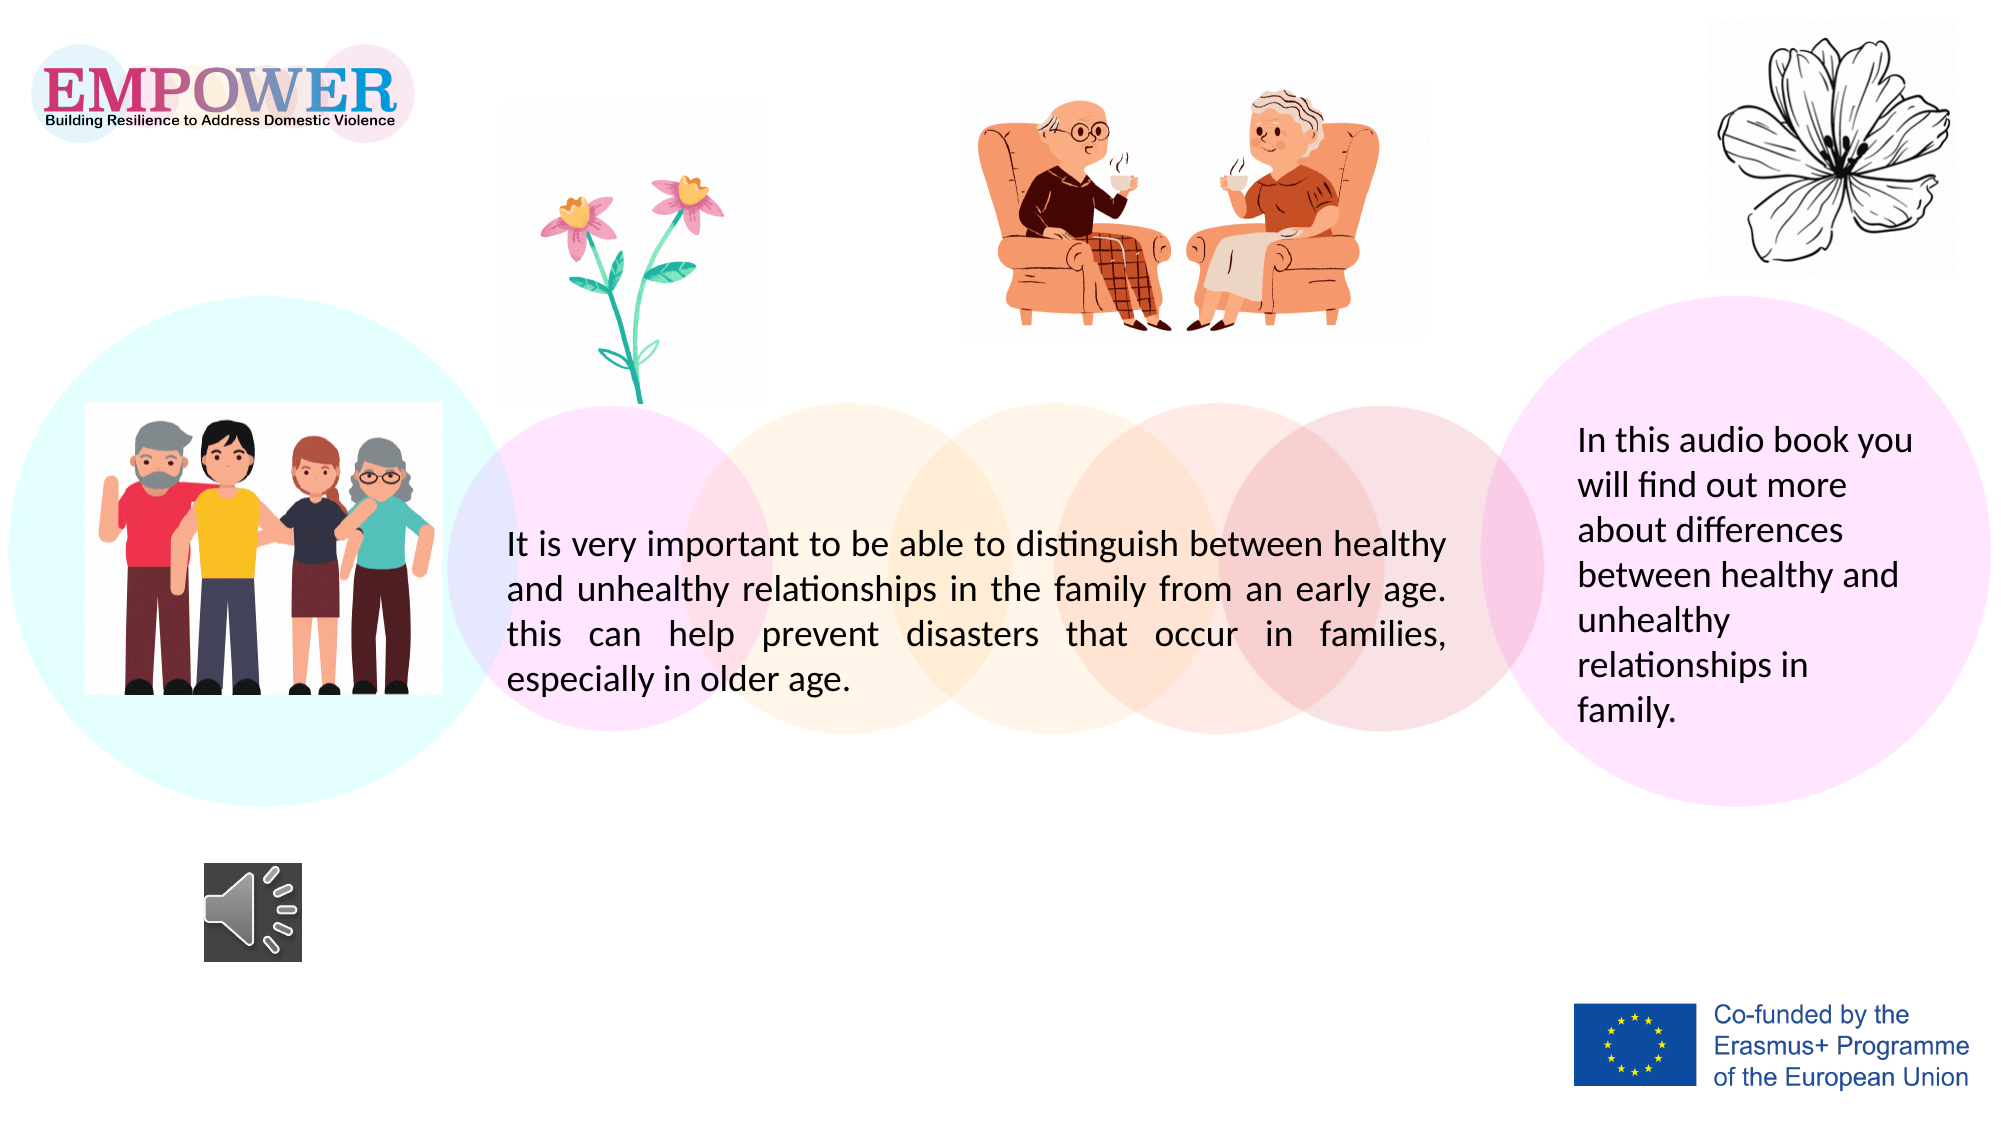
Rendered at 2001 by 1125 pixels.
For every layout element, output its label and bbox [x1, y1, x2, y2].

picture [31, 44, 415, 143]
picture [1708, 21, 1957, 278]
picture [202, 862, 303, 963]
picture [8, 80, 1992, 807]
text_box [1550, 979, 2000, 1109]
